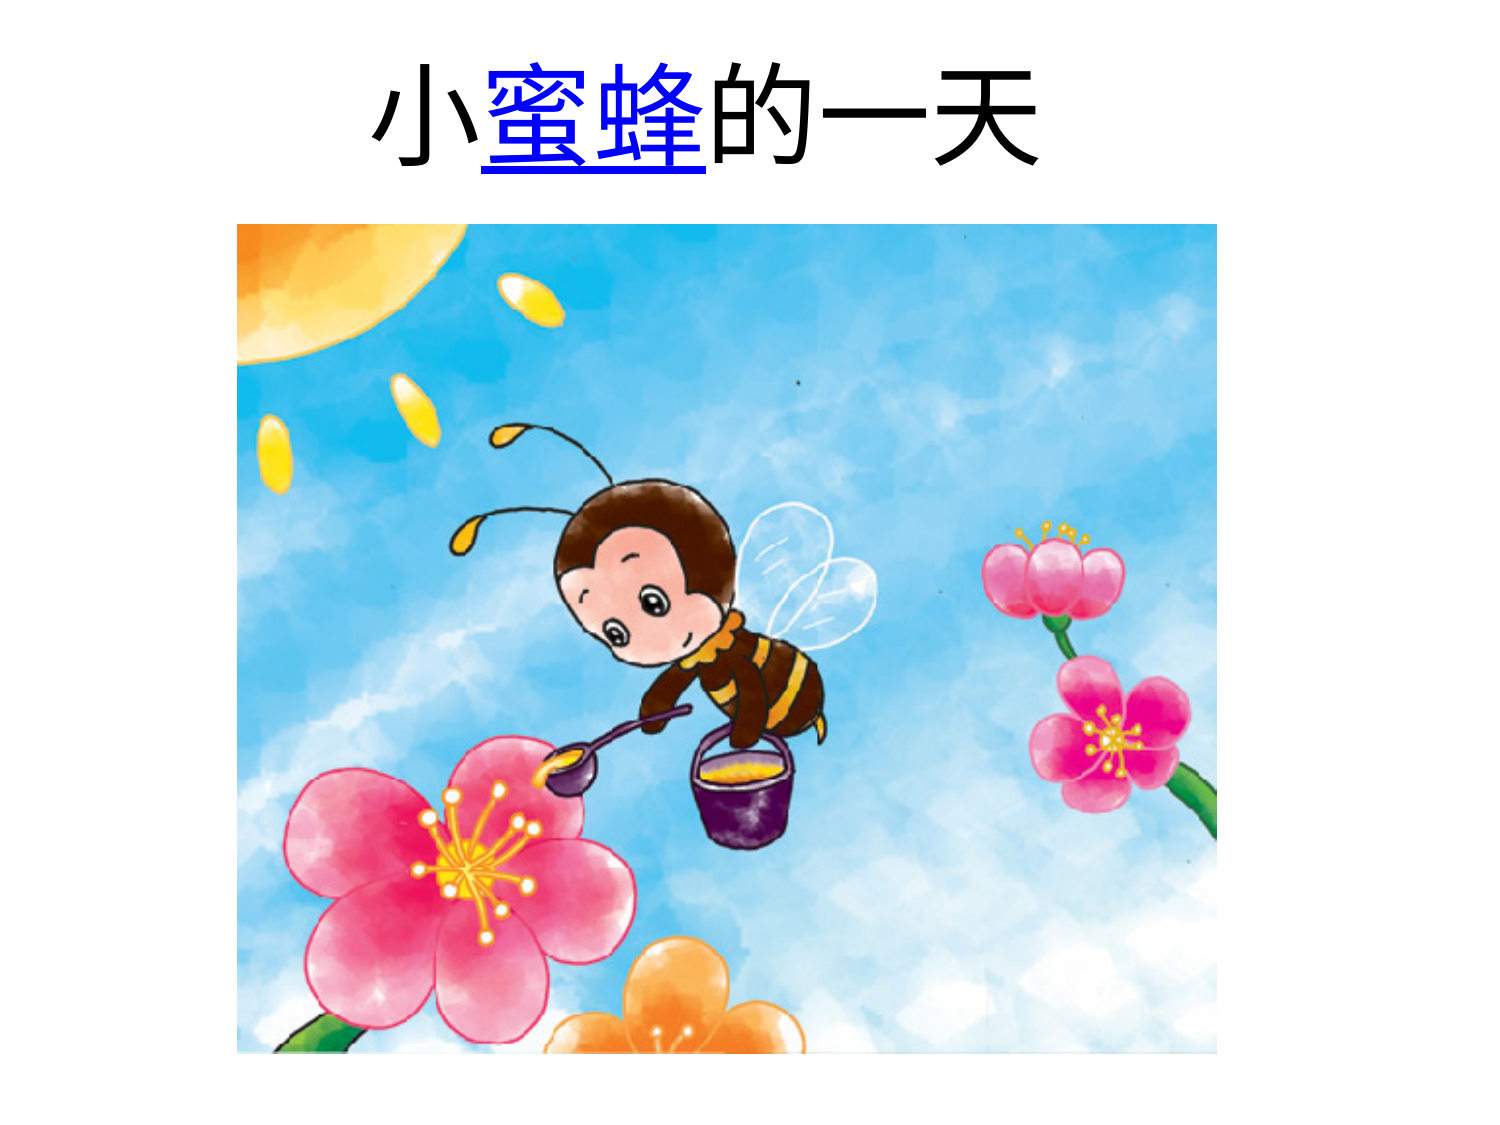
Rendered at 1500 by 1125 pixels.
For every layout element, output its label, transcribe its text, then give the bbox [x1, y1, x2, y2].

picture [237, 224, 1217, 1054]
text_box 小蜜蜂的一天 [353, 37, 1059, 216]
